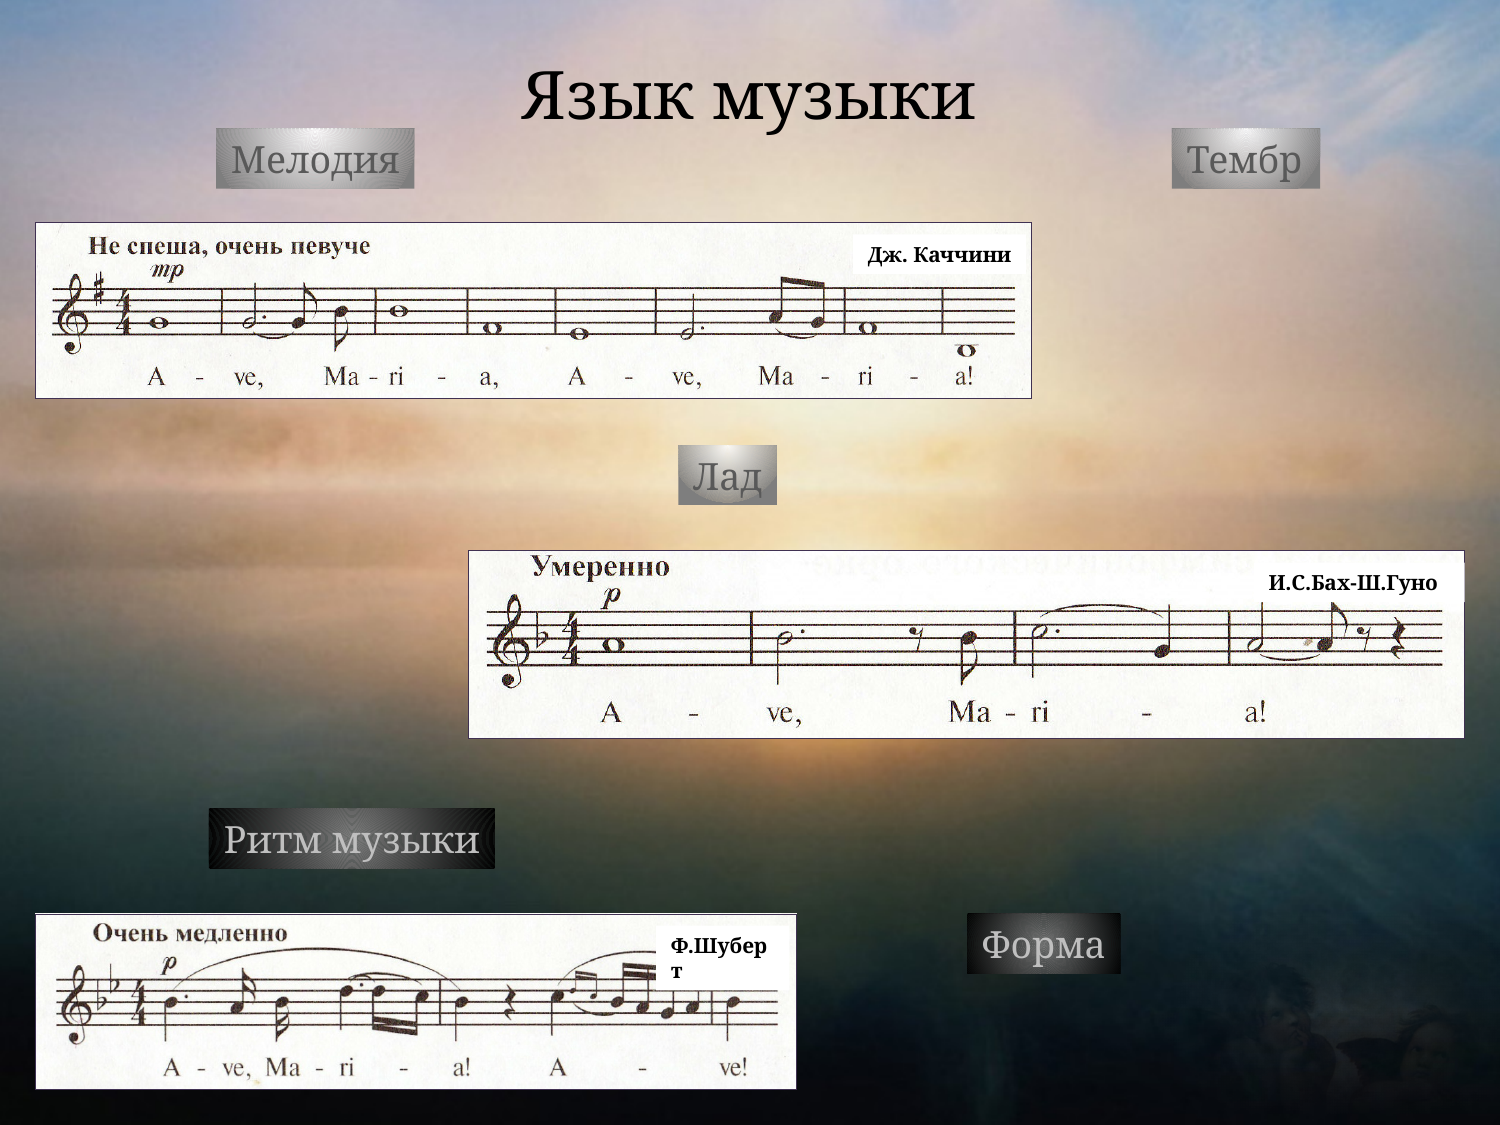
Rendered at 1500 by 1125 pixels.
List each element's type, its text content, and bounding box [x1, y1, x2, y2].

text_box Мелодия [216, 128, 415, 189]
text_box Форма [967, 913, 1121, 974]
title Язык музыки [75, 45, 1425, 141]
text_box Лад [678, 445, 777, 505]
picture [0, 0, 1500, 1125]
text_box Тембр [1171, 128, 1321, 189]
text_box Ритм музыки [208, 808, 495, 869]
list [34, 913, 798, 1091]
